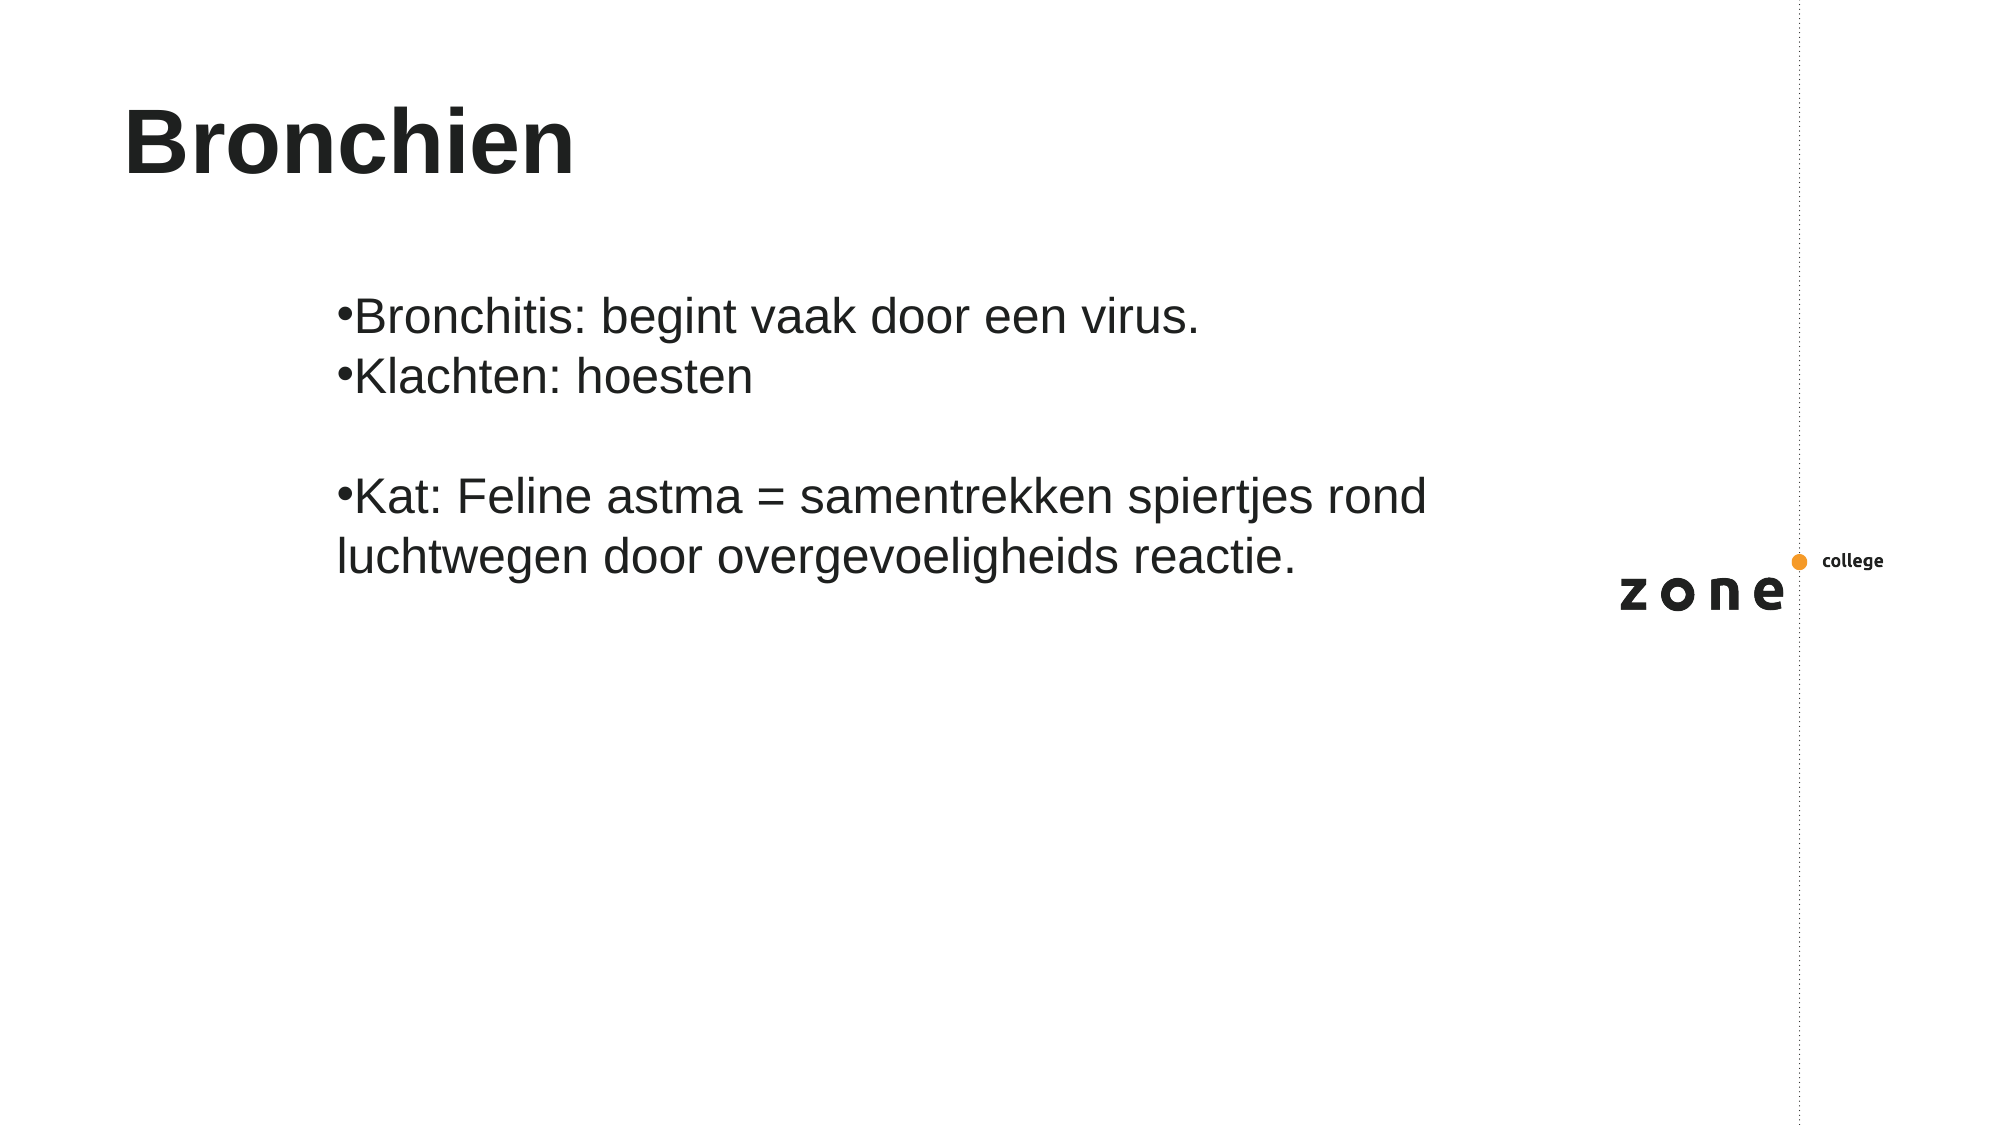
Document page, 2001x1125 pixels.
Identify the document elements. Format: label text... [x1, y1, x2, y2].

list Bronchitis: begint vaak door een virus. Klachten: hoesten Kat: Feline astma = samentrekken spiertjes rond luchtwegen door overgevoeligheids reactie. [336, 283, 1607, 998]
title Bronchien [124, 94, 1607, 272]
picture [1596, 0, 2001, 1125]
